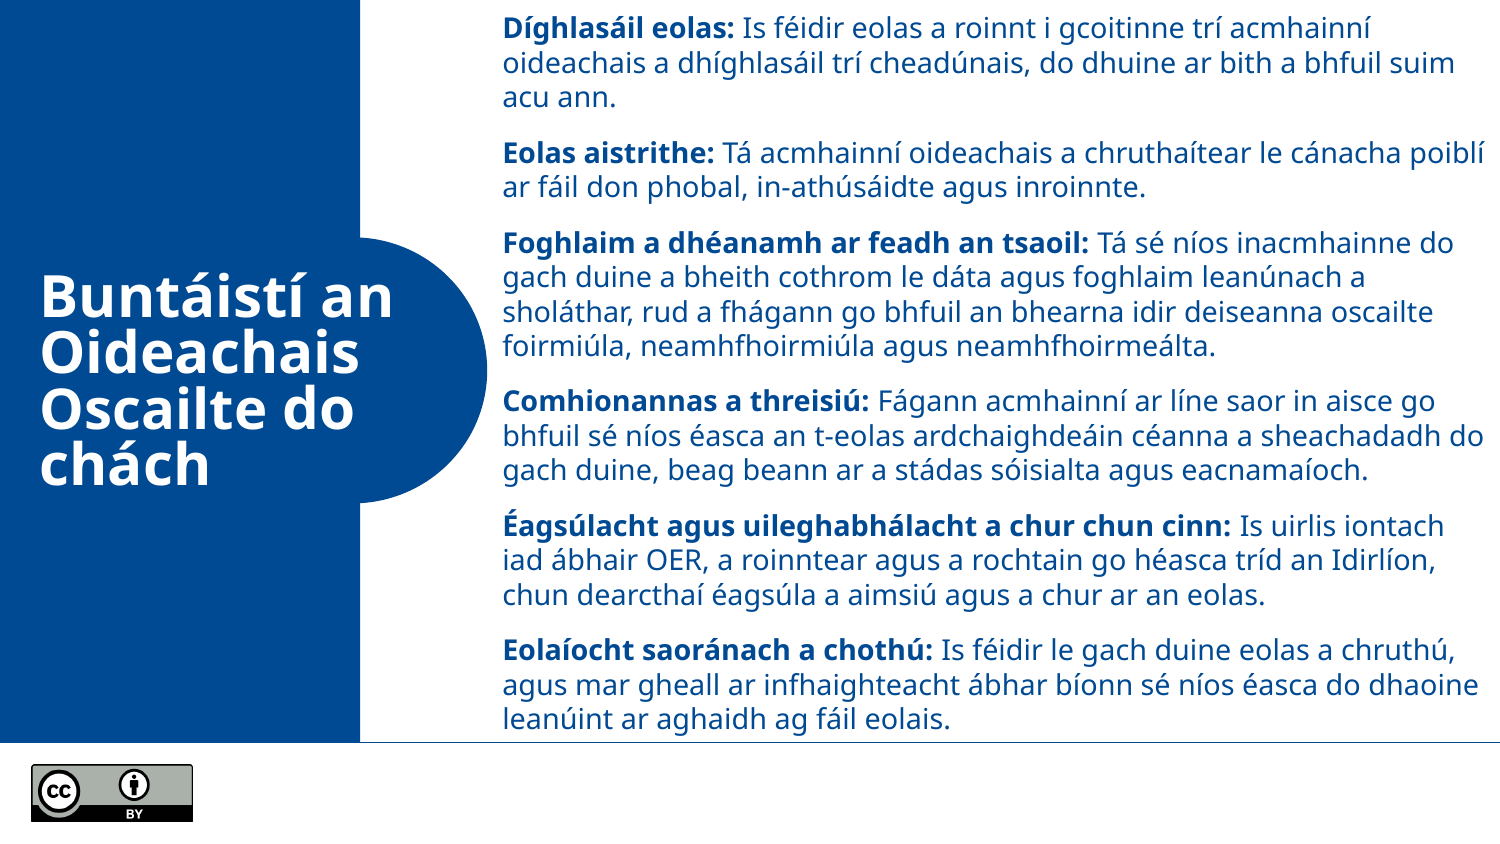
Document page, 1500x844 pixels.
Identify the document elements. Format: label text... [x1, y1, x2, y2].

text_box Buntáistí an Oideachais Oscailte do chách [24, 258, 412, 513]
text_box [280, 237, 487, 490]
text_box Díghlasáil eolas: Is féidir eolas a roinnt i gcoitinne trí acmhainní oideachais a dhíghlasáil trí cheadúnais, do dhuine ar bith a bhfuil suim acu ann. Eolas aistrithe: Tá acmhainní oideachais a chruthaítear le cánacha poiblí ar fáil don phobal, in-athúsáidte agus inroinnte. Foghlaim a dhéanamh ar feadh an tsaoil: Tá sé níos inacmhainne do gach duine a bheith cothrom le dáta agus foghlaim leanúnach a sholáthar, rud a fhágann go bhfuil an bhearna idir deiseanna oscailte foirmiúla, neamhfhoirmiúla agus neamhfhoirmeálta. Comhionannas a threisiú: Fágann acmhainní ar líne saor in aisce go bhfuil sé níos éasca an t-eolas ardchaighdeáin céanna a sheachadadh do gach duine, beag beann ar a stádas sóisialta agus eacnamaíoch. Éagsúlacht agus uileghabhálacht a chur chun cinn: Is uirlis iontach iad ábhair OER, a roinntear agus a rochtain go héasca tríd an Idirlíon, chun dearcthaí éagsúla a aimsiú agus a chur ar an eolas. Eolaíocht saoránach a chothú: Is féidir le gach duine eolas a chruthú, agus mar gheall ar infhaighteacht ábhar bíonn sé níos éasca do dhaoine leanúint ar aghaidh ag fáil eolais. [487, 0, 1500, 741]
text_box [0, 750, 1500, 844]
text_box [0, 0, 361, 742]
picture [31, 764, 193, 822]
